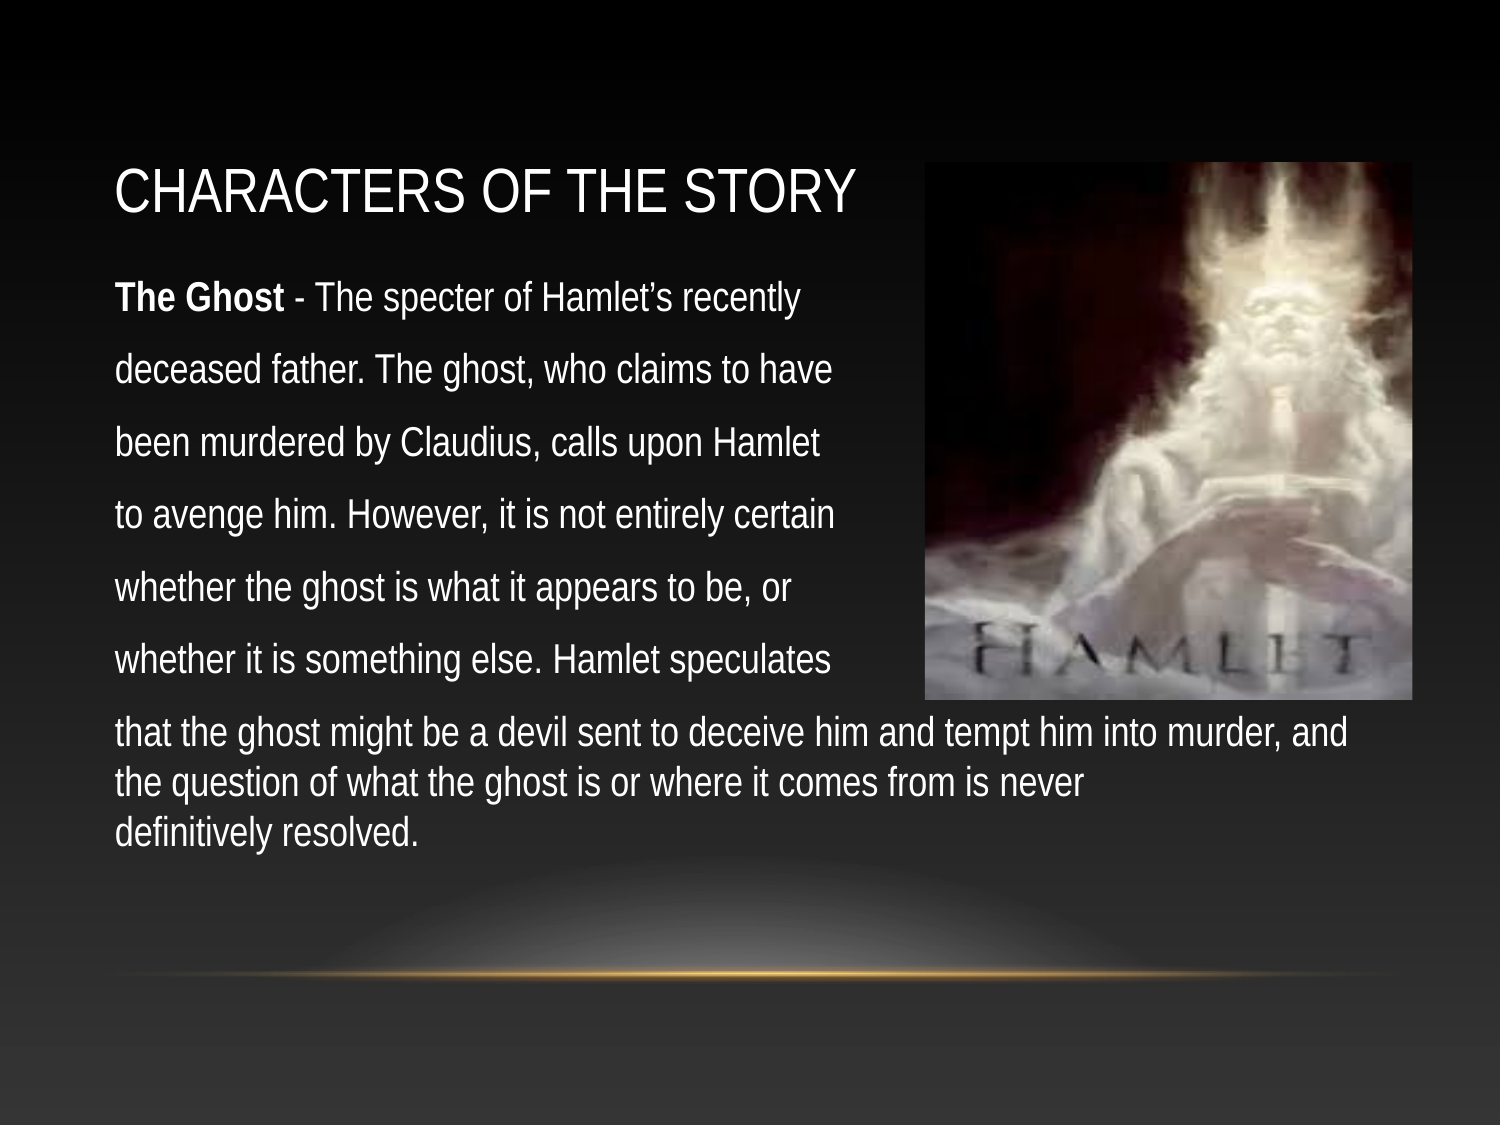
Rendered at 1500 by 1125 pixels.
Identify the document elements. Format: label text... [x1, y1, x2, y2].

title CHARACTERS OF THE STORY [112, 147, 863, 244]
text_box The Ghost - The specter of Hamlet’s recently deceased father. The ghost, who claims to have been murdered by Claudius, calls upon Hamlet to avenge him. However, it is not entirely certain whether the ghost is what it appears to be, or whether it is something else. Hamlet speculates that the ghost might be a devil sent to deceive him and tempt him into murder, and the question of what the ghost is or where it comes from is never definitively resolved. [112, 244, 1361, 856]
text_box [924, 162, 1413, 700]
picture [0, 0, 1500, 1125]
